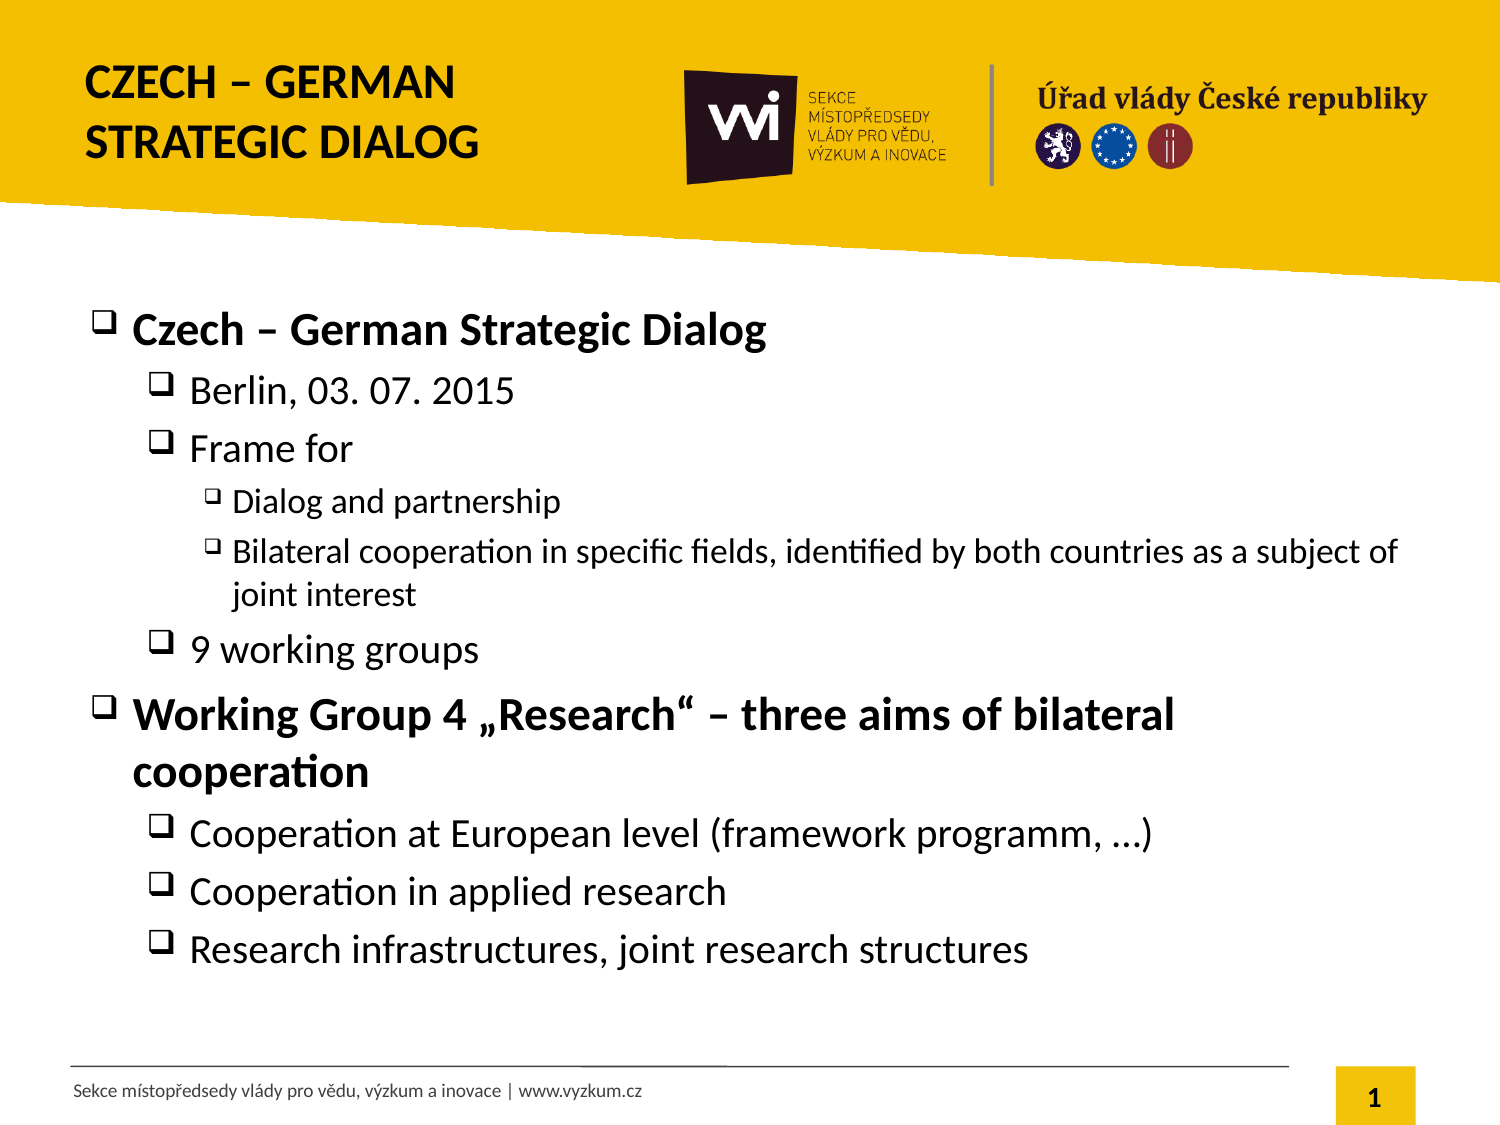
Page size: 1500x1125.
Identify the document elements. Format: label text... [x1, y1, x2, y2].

list Czech – German Strategic Dialog Berlin, 03. 07. 2015 Frame for Dialog and partnership Bilateral cooperation in specific fields, identified by both countries as a subject of joint interest 9 working groups Working Group 4 „Research“ – three aims of bilateral cooperation Cooperation at European level (framework programm, …) Cooperation in applied research Research infrastructures, joint research structures [75, 290, 1418, 985]
slide_number 1 [1324, 1066, 1425, 1125]
picture [0, 0, 1500, 284]
title Czech – German strategic dialog [70, 93, 633, 176]
